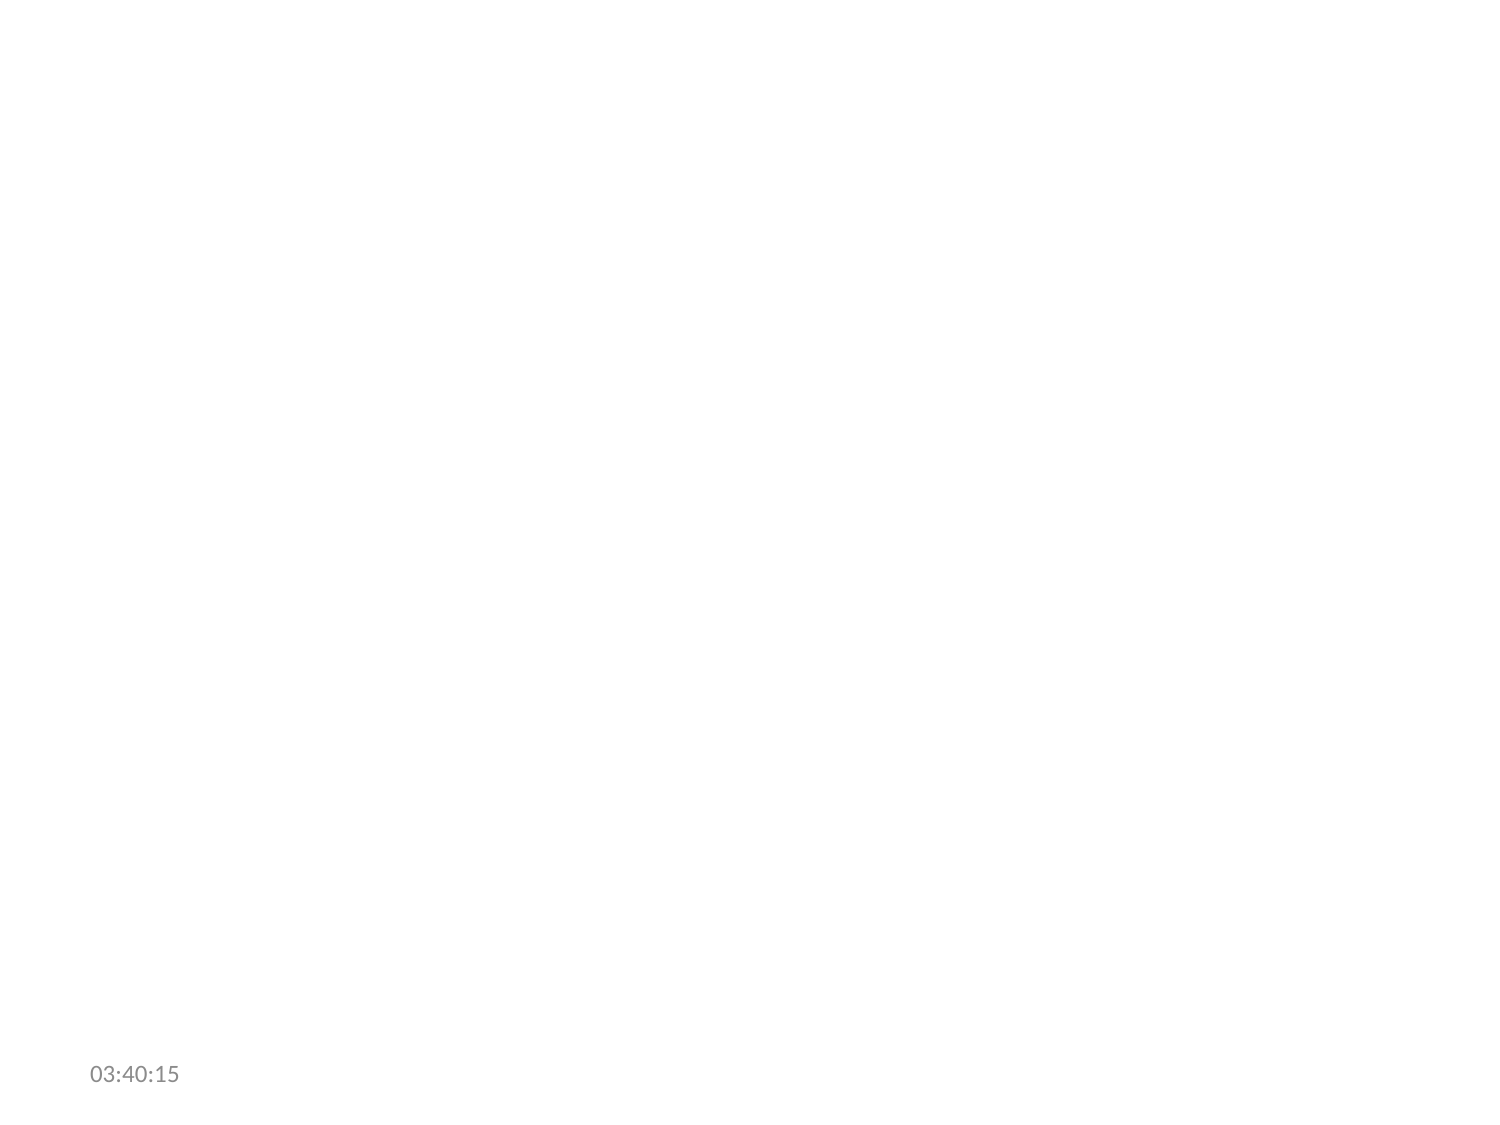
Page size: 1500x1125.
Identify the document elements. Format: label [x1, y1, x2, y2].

slide_number [75, 1042, 425, 1103]
